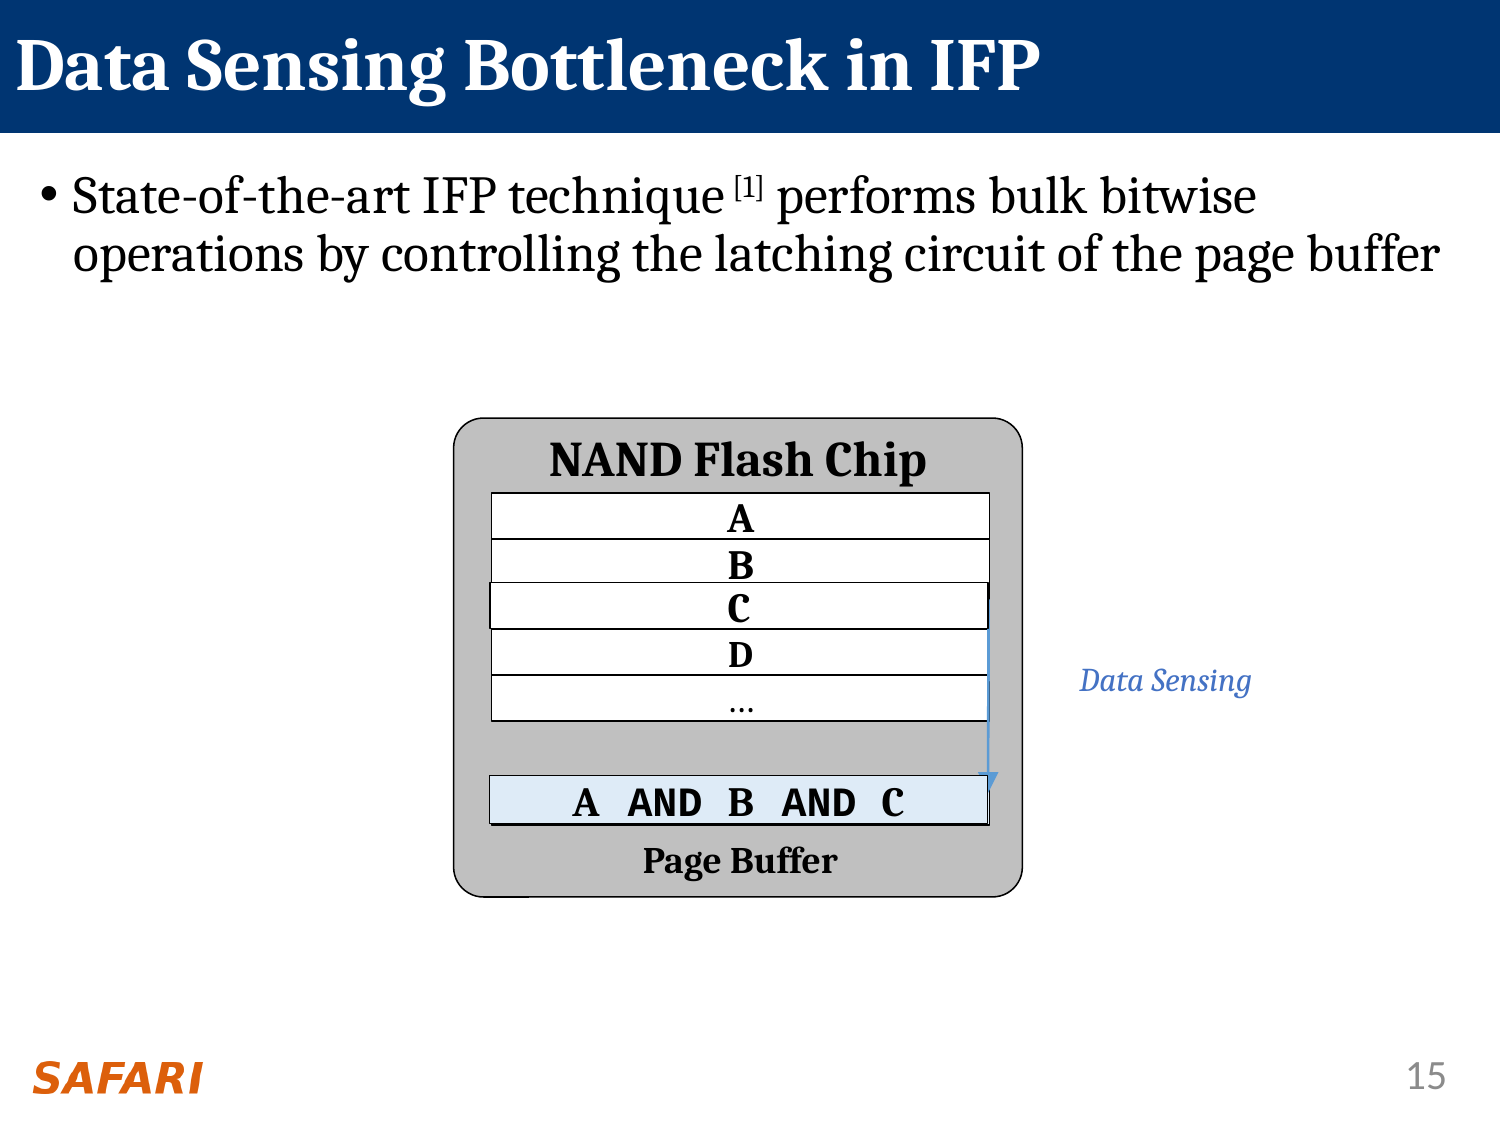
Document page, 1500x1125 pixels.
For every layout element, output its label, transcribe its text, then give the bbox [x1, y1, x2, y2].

title Data Sensing Bottleneck in IFP [0, 0, 1500, 133]
list State-of-the-art IFP technique [1] performs bulk bitwise operations by controlling the latching circuit of the page buffer [24, 159, 1476, 346]
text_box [453, 418, 1023, 897]
text_box Data Sensing [1058, 651, 1274, 706]
picture [31, 1052, 209, 1104]
